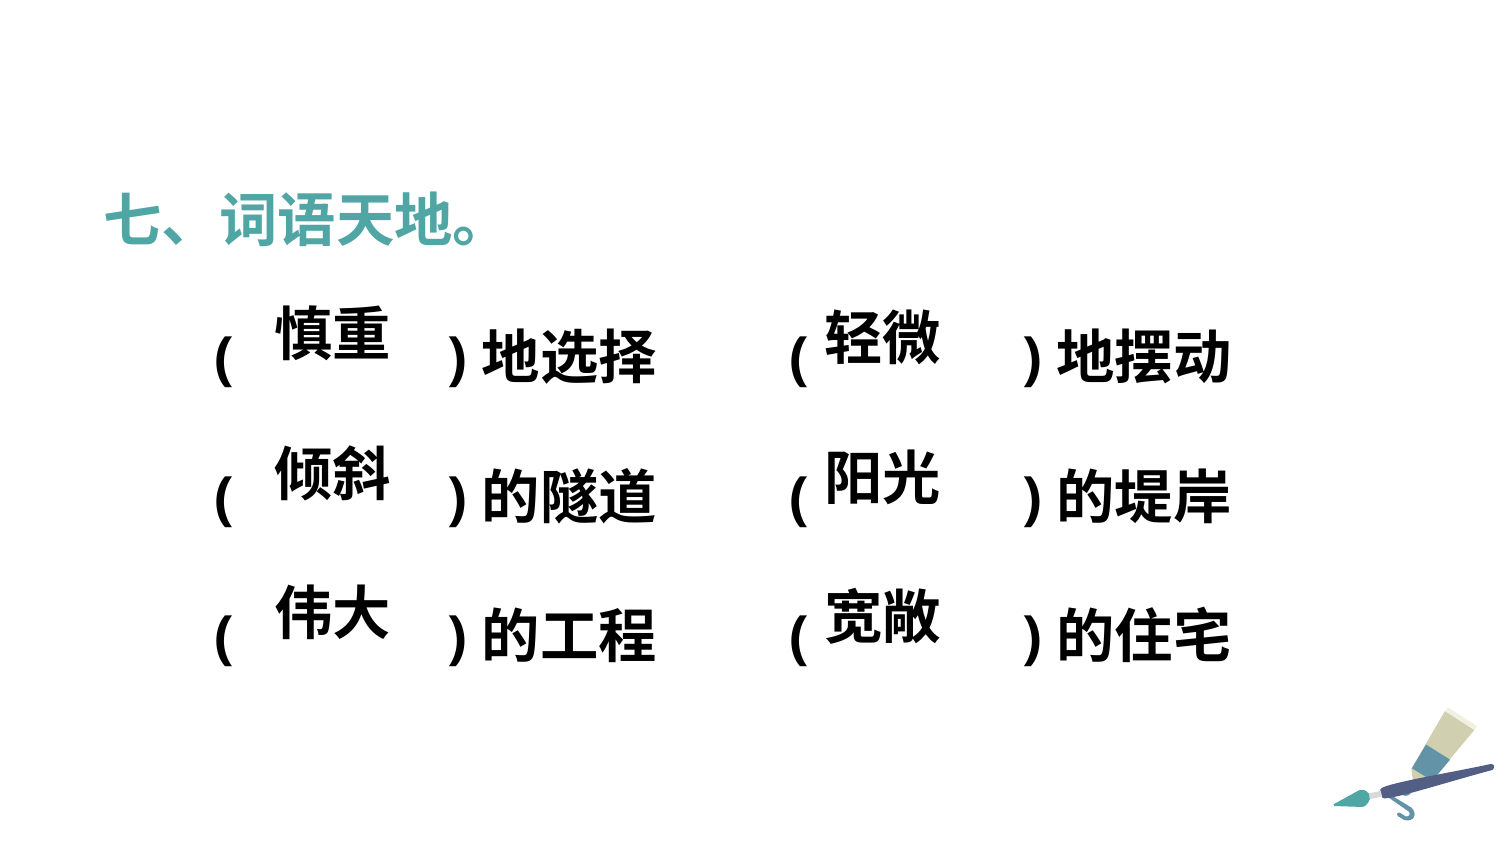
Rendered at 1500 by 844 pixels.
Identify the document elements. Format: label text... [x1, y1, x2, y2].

text_box 七、词语天地。 [88, 140, 916, 261]
text_box 慎重 [259, 289, 407, 375]
text_box ( )地选择 ( )地摆动 ( )的隧道 ( )的堤岸 ( )的工程 ( )的住宅 [169, 242, 1500, 677]
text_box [1358, 708, 1481, 844]
text_box 倾斜 [259, 429, 407, 515]
text_box 阳光 [810, 433, 957, 519]
text_box 伟大 [259, 568, 407, 654]
text_box 轻微 [810, 293, 957, 379]
text_box 宽敞 [810, 572, 957, 658]
